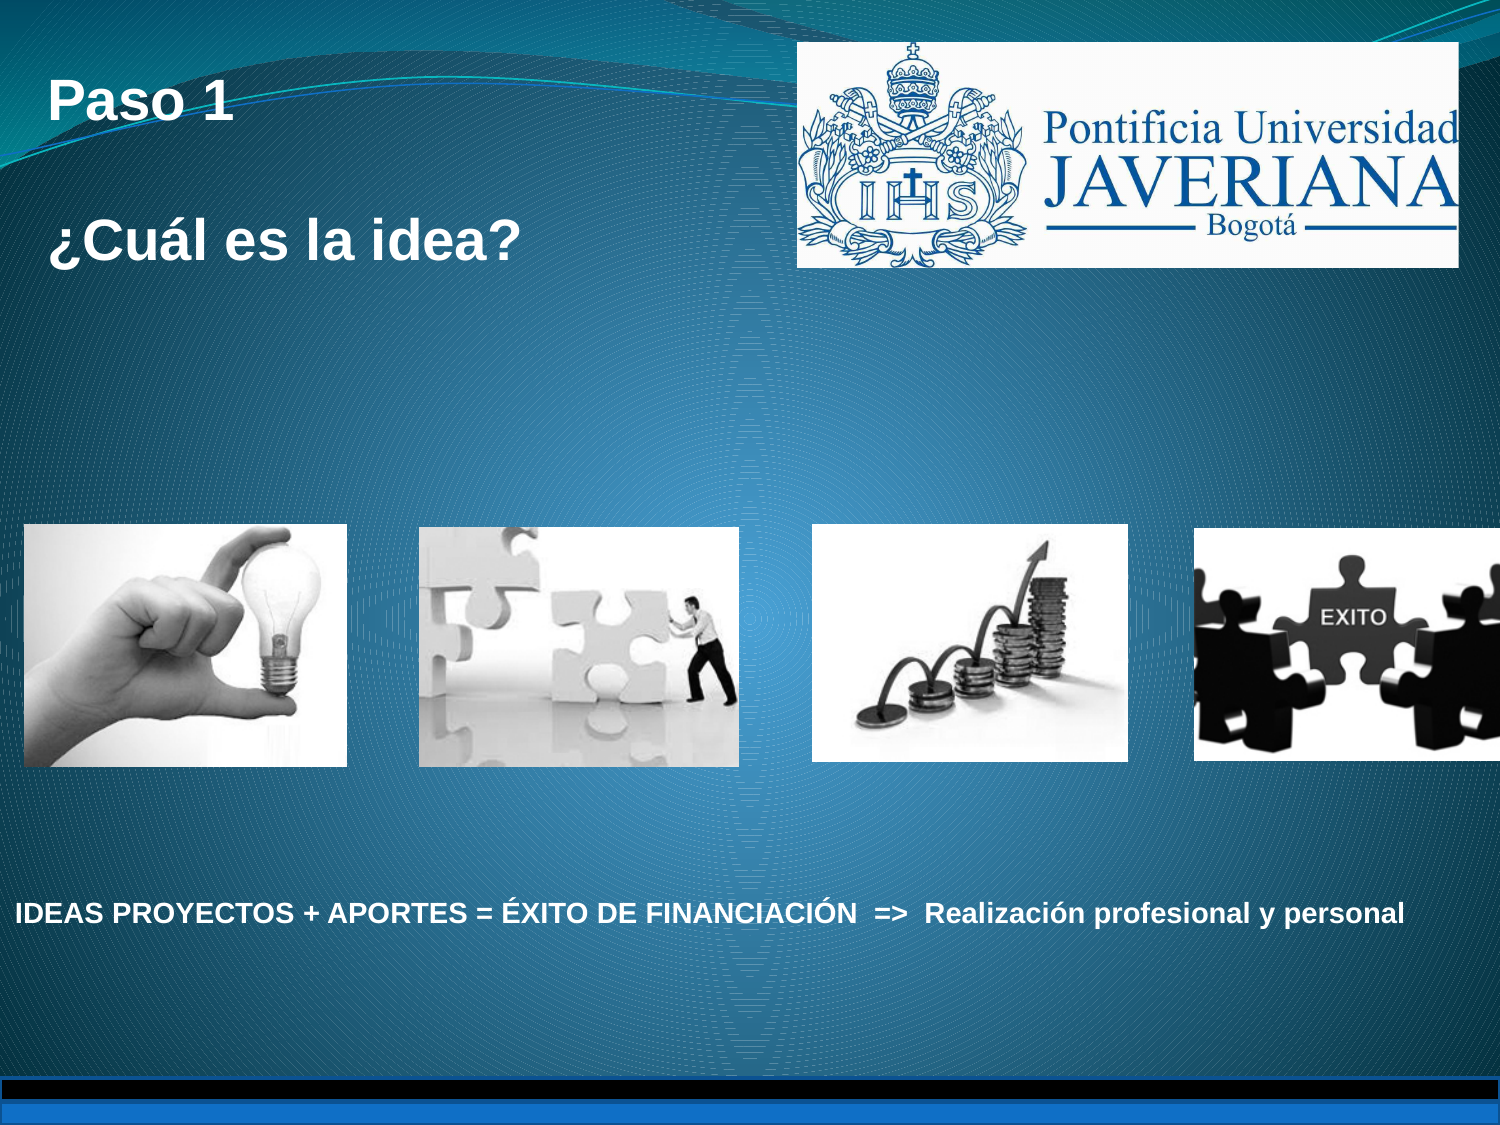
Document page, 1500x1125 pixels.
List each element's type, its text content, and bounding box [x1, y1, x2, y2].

picture [812, 523, 1129, 762]
picture [796, 42, 1459, 268]
picture [418, 526, 739, 768]
picture [1194, 528, 1500, 761]
text_box [14, 386, 1486, 762]
text_box [14, 879, 59, 955]
picture [24, 523, 348, 767]
text_box [0, 1076, 1500, 1104]
text_box Paso 1 ¿Cuál es la idea? [32, 54, 539, 280]
text_box IDEAS PROYECTOS + APORTES = ÉXITO DE FINANCIACIÓN => Realización profesional y personal [59, 894, 1500, 930]
text_box [0, 1104, 1500, 1125]
text_box [64, 326, 1412, 386]
